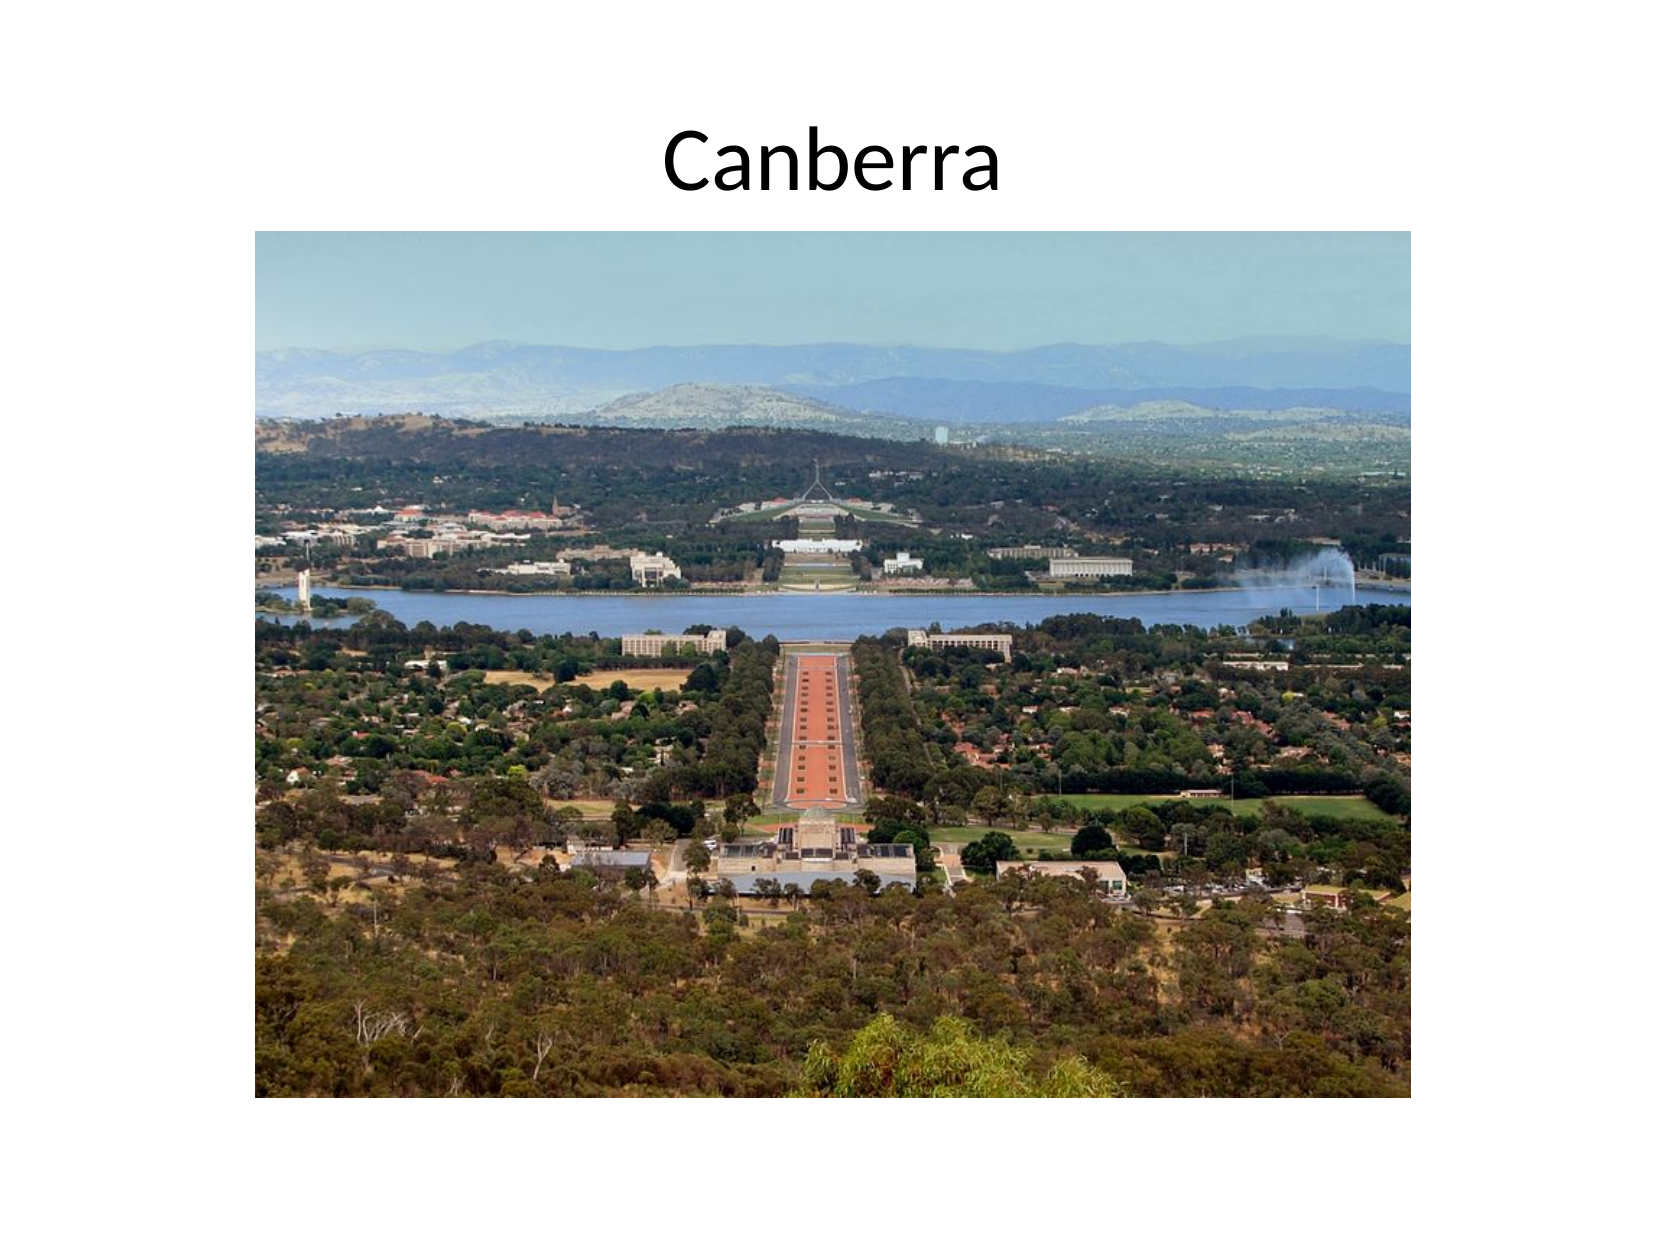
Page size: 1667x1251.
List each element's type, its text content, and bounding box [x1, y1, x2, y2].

picture [255, 230, 1411, 1098]
title Canberra [83, 49, 1584, 259]
